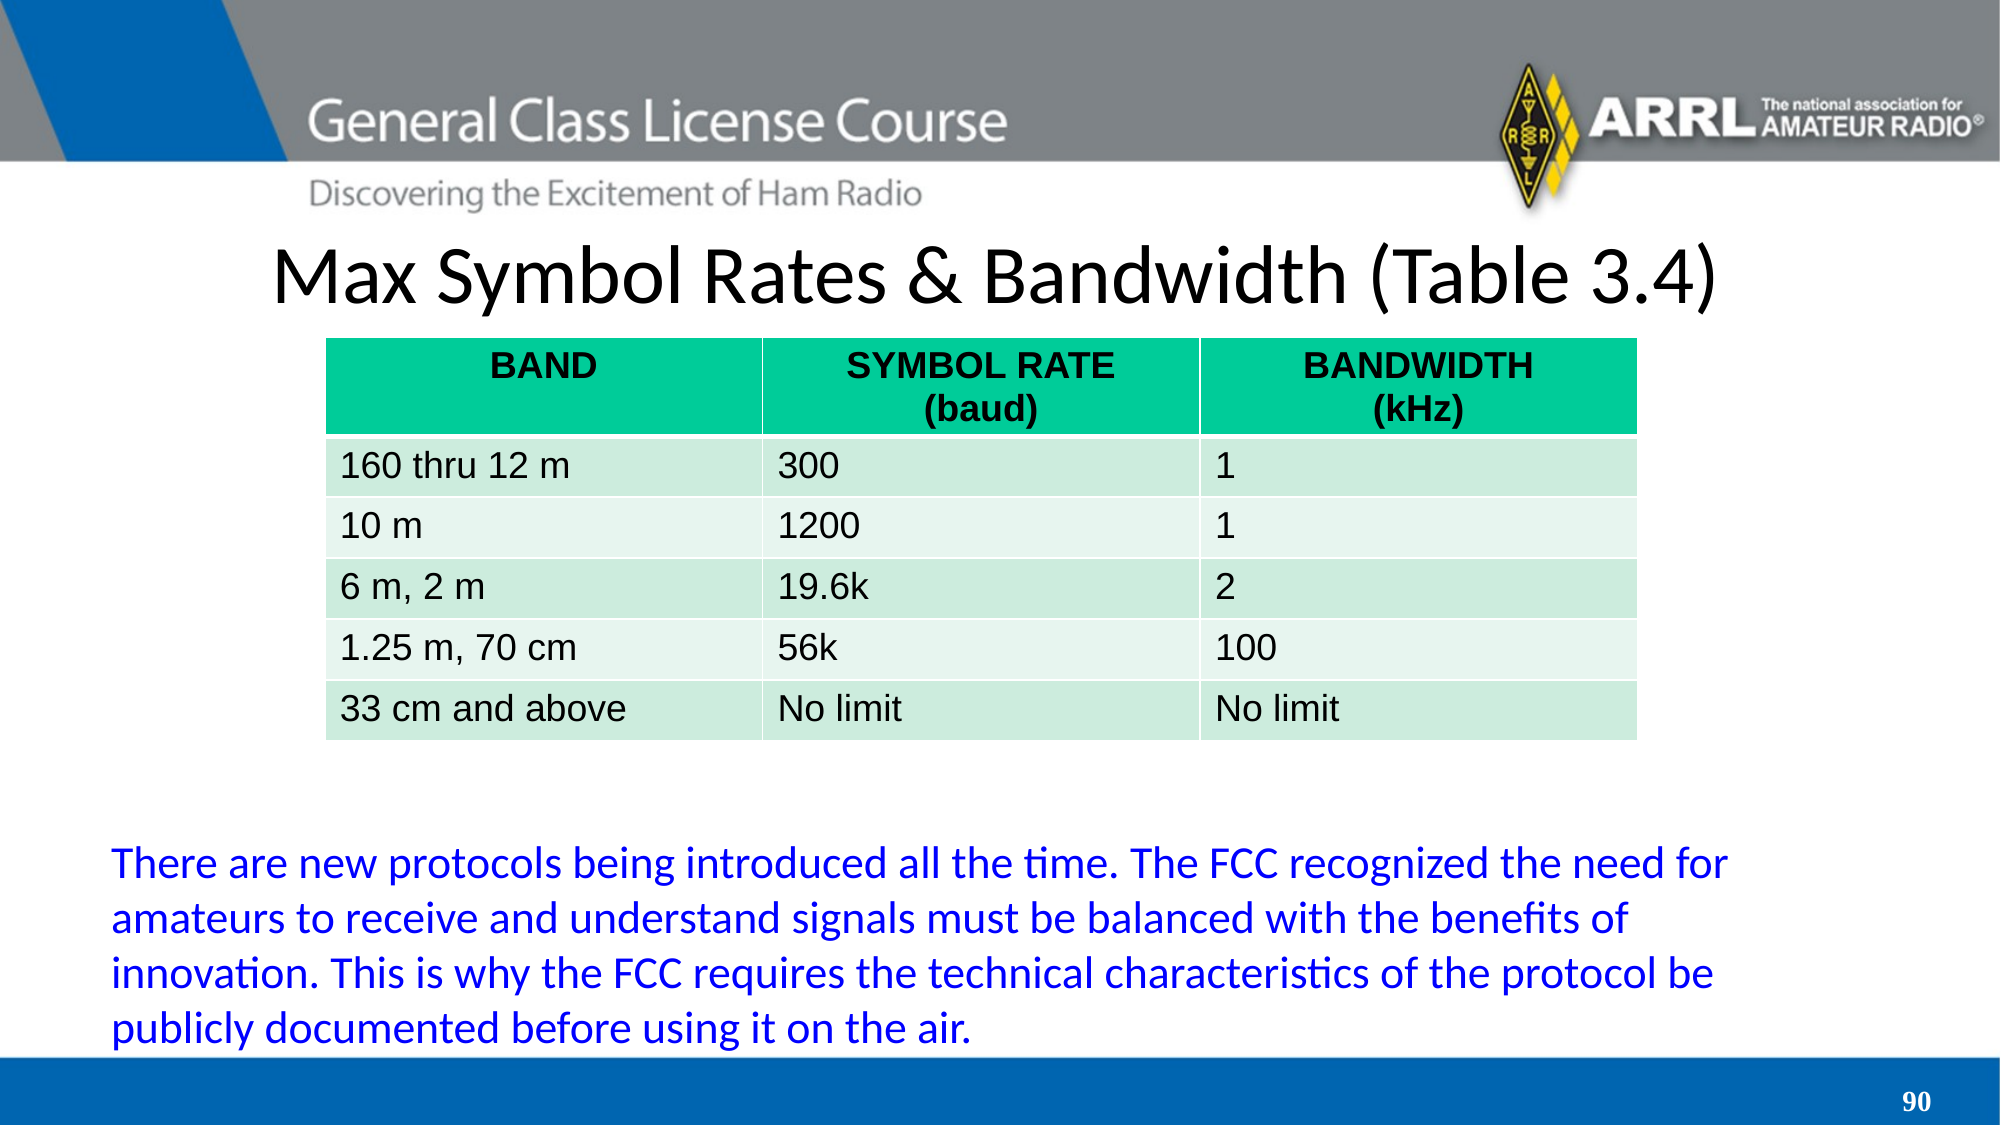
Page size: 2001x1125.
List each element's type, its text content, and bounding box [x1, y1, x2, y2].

table_cell 1200 [763, 498, 1199, 557]
table_cell 300 [763, 439, 1199, 496]
text_box There are new protocols being introduced all the time. The FCC recognized the need for amateurs to receive and understand signals must be balanced with the benefits of innovation. This is why the FCC requires the technical characteristics of the protocol be publicly documented before using it on the air. [96, 824, 1838, 1060]
table_cell 19.6k [763, 559, 1199, 618]
picture [0, 0, 2001, 1125]
title Max Symbol Rates & Bandwidth (Table 3.4) [96, 212, 1897, 356]
table_cell 1 [1201, 498, 1637, 557]
table_cell 56k [763, 620, 1199, 679]
table_header BANDWIDTH (kHz) [1201, 338, 1637, 434]
table_cell 6 m, 2 m [326, 559, 762, 618]
table_cell 160 thru 12 m [326, 439, 762, 496]
table_cell No limit [1201, 681, 1637, 740]
table_cell 1.25 m, 70 cm [326, 620, 762, 679]
table_header SYMBOL RATE (baud) [763, 338, 1199, 434]
table_cell 10 m [326, 498, 762, 557]
table_cell 100 [1201, 620, 1637, 679]
table_header BAND [326, 338, 762, 434]
table_cell 33 cm and above [326, 681, 762, 740]
table_cell 2 [1201, 559, 1637, 618]
table_cell No limit [763, 681, 1199, 740]
table_cell 1 [1201, 439, 1637, 496]
